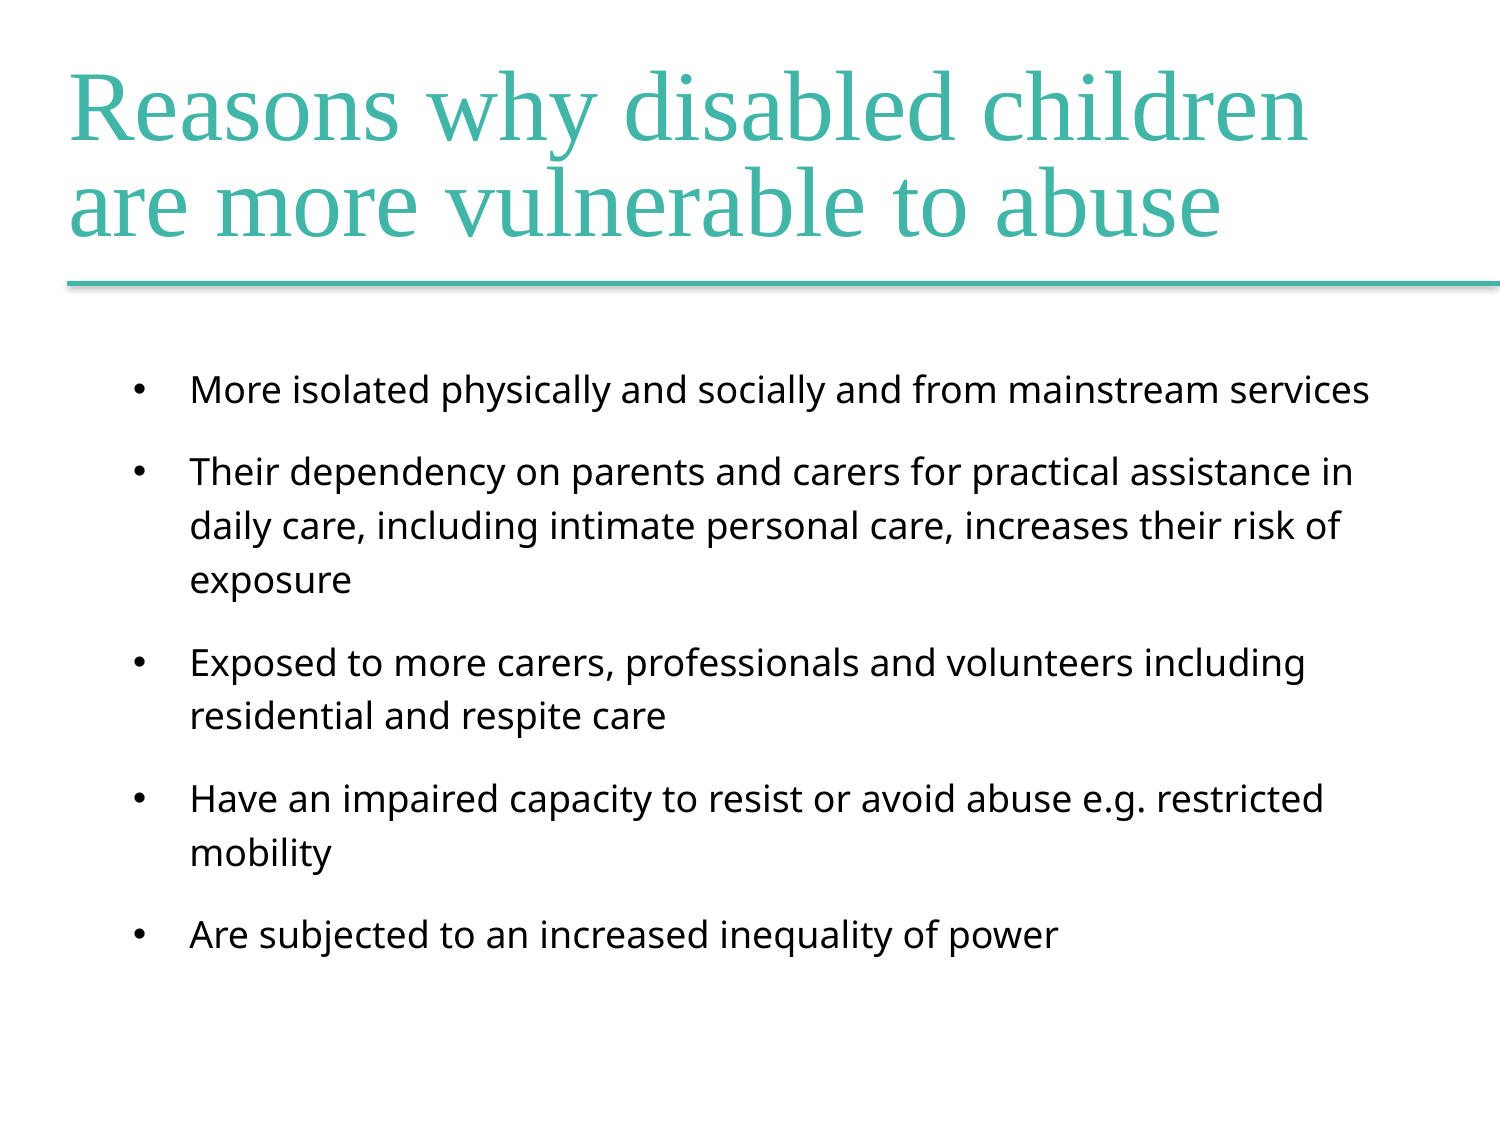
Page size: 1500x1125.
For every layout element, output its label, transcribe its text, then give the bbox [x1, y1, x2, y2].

text_box Reasons why disabled children are more vulnerable to abuse [53, 15, 1448, 304]
list More isolated physically and socially and from mainstream services Their dependency on parents and carers for practical assistance in daily care, including intimate personal care, increases their risk of exposure Exposed to more carers, professionals and volunteers including residential and respite care Have an impaired capacity to resist or avoid abuse e.g. restricted mobility Are subjected to an increased inequality of power [118, 349, 1391, 973]
